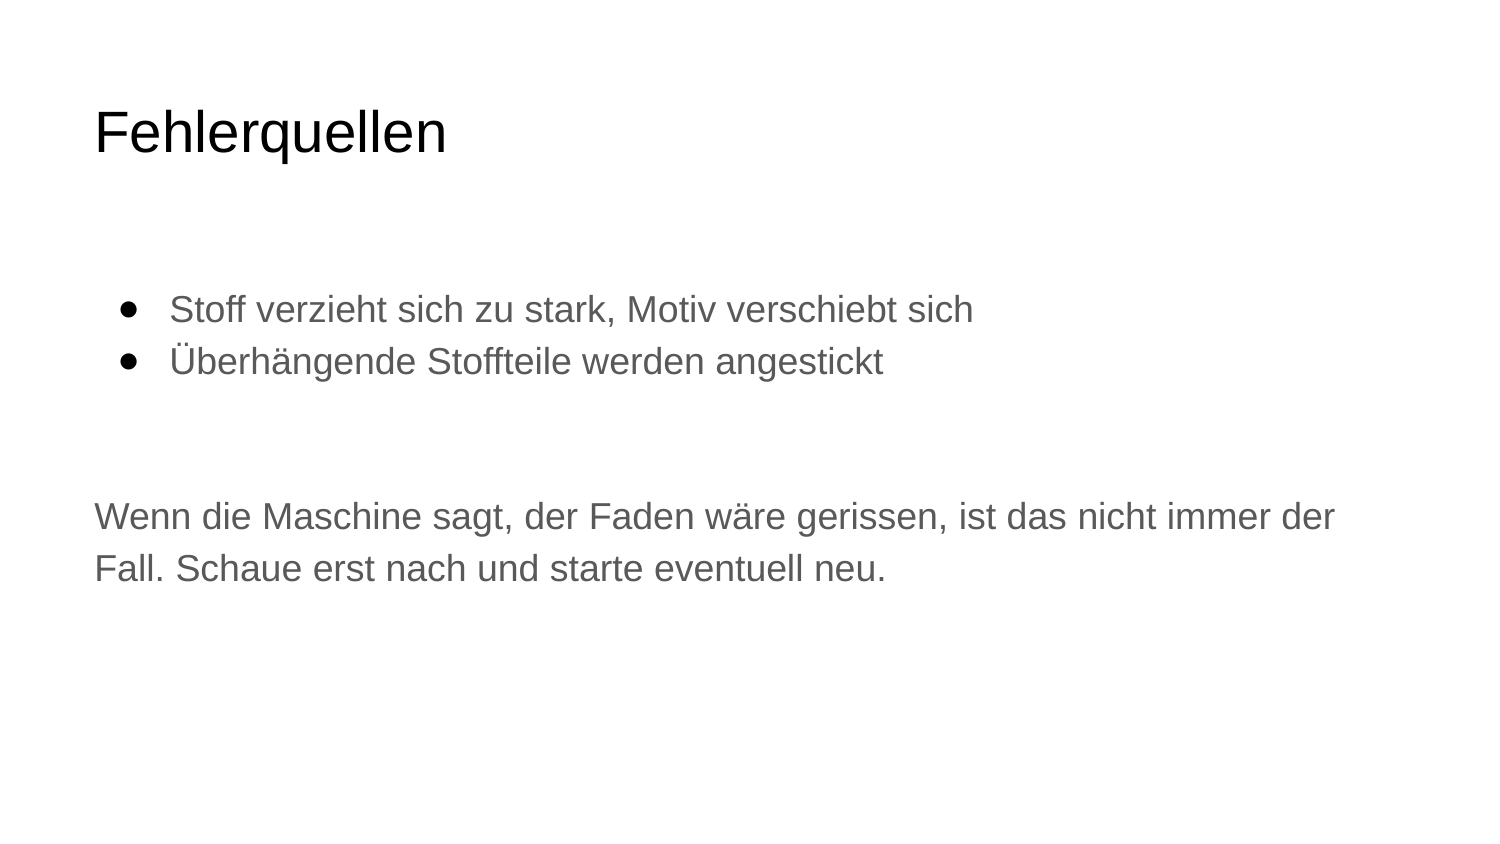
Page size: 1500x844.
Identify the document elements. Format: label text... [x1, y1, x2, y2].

list Stoff verzieht sich zu stark, Motiv verschiebt sich Überhängende Stoffteile werden angestickt Wenn die Maschine sagt, der Faden wäre gerissen, ist das nicht immer der Fall. Schaue erst nach und starte eventuell neu. [94, 278, 1406, 776]
title Fehlerquellen [94, 102, 1406, 244]
